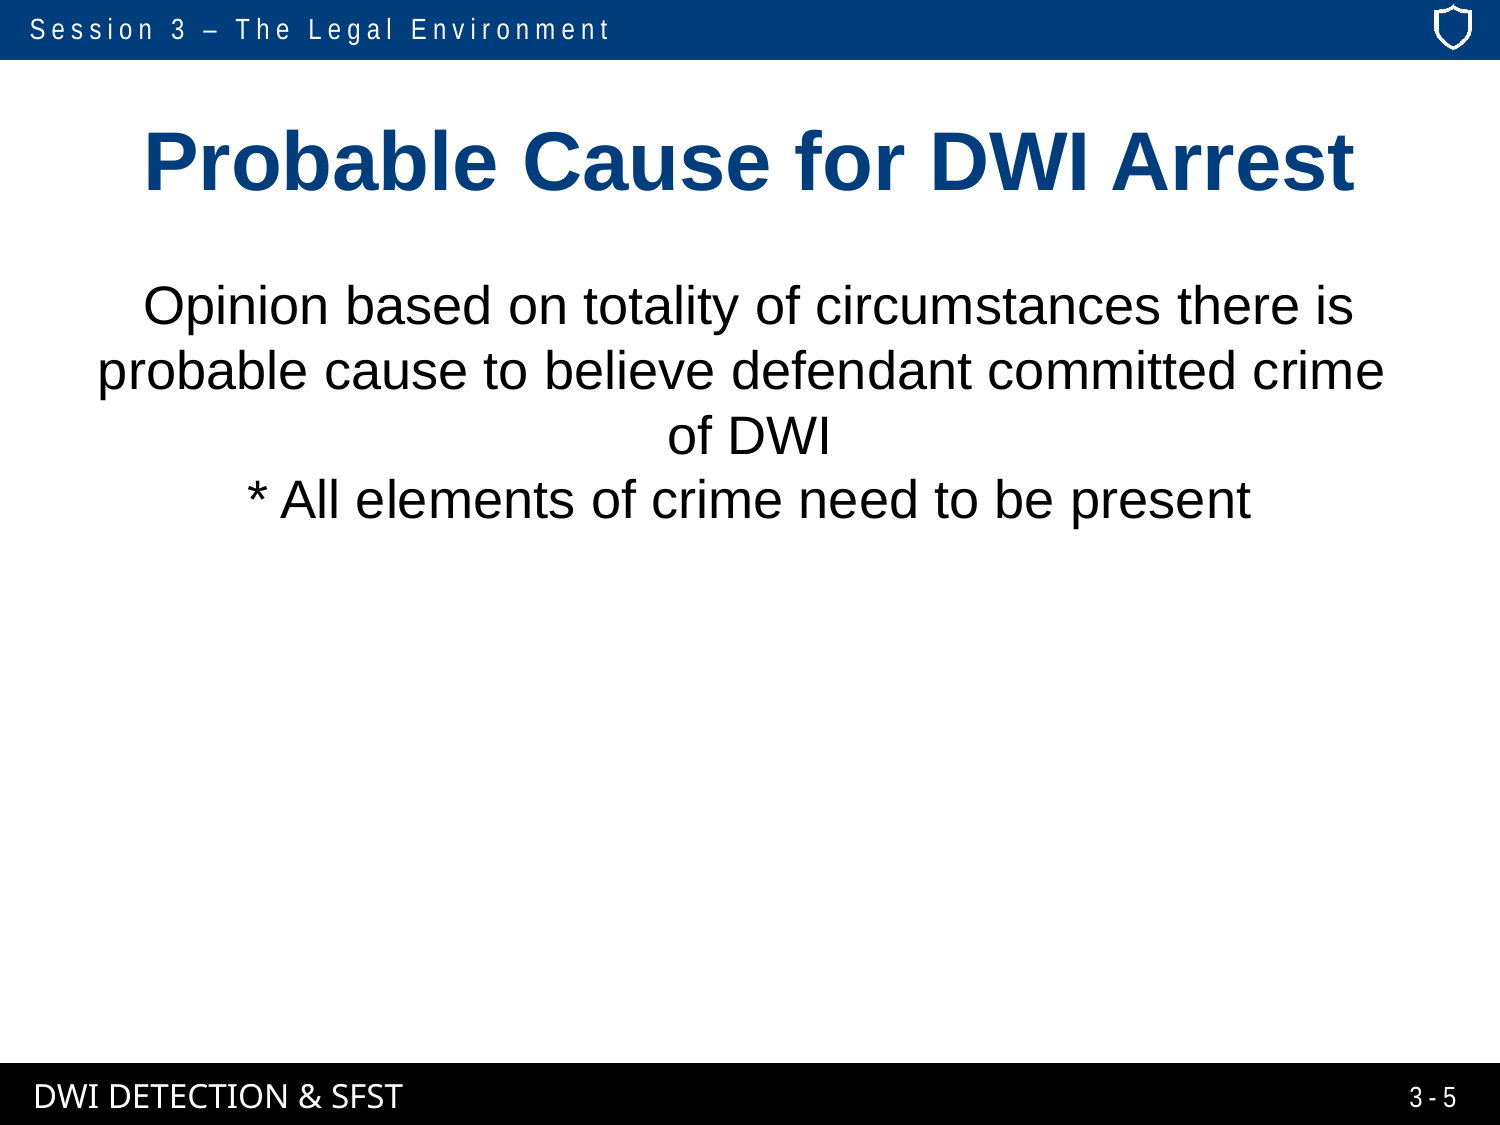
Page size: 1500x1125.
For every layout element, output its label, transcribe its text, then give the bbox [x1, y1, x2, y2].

list Opinion based on totality of circumstances there is probable cause to believe defendant committed crime of DWI * All elements of crime need to be present [75, 270, 1425, 990]
title Probable Cause for DWI Arrest [75, 104, 1425, 210]
picture [1434, 4, 1472, 50]
slide_number 3-5 [1121, 1065, 1472, 1125]
